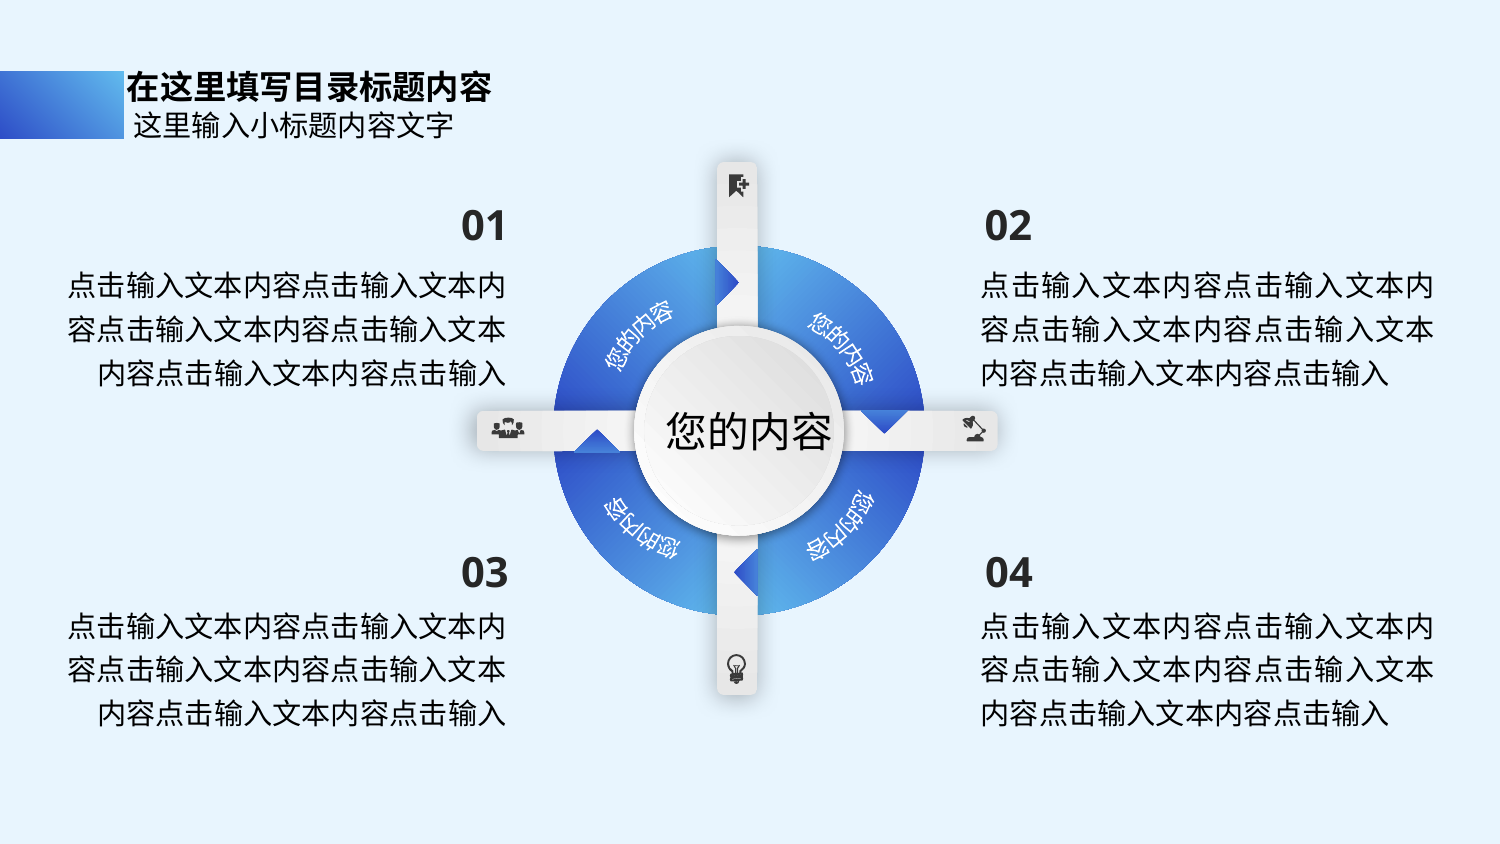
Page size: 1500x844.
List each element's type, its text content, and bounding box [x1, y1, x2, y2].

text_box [967, 539, 1448, 738]
text_box 在这里填写目录标题内容 [112, 59, 538, 114]
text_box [476, 161, 998, 696]
text_box 这里输入小标题内容文字 [118, 99, 471, 150]
text_box [0, 69, 118, 140]
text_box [52, 539, 518, 738]
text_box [52, 192, 471, 394]
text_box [1003, 192, 1448, 398]
